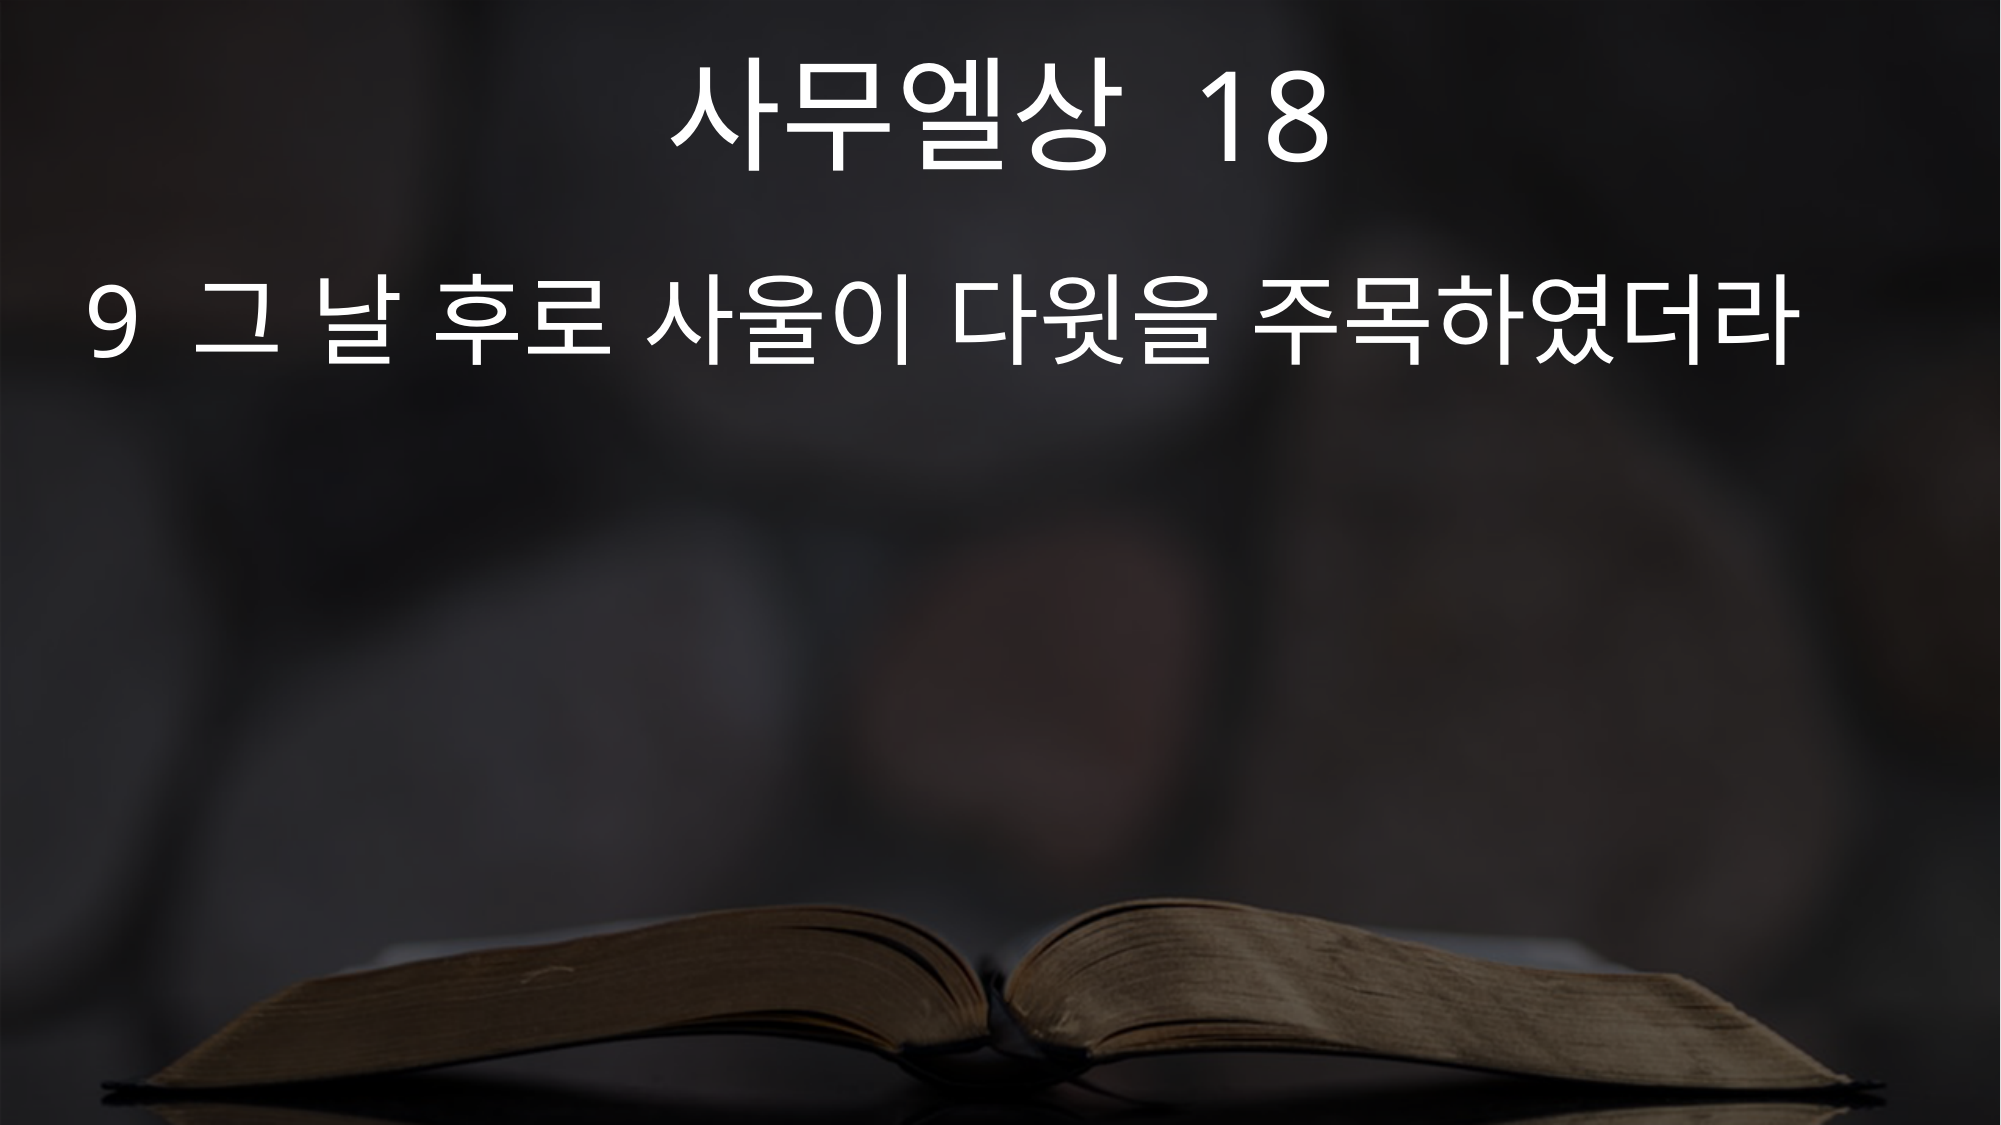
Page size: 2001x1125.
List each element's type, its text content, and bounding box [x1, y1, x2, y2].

footer 사무엘상 18 [0, 32, 2000, 192]
list 9 그 날 후로 사울이 다윗을 주목하였더라 [69, 263, 1953, 423]
picture [0, 0, 2001, 1125]
